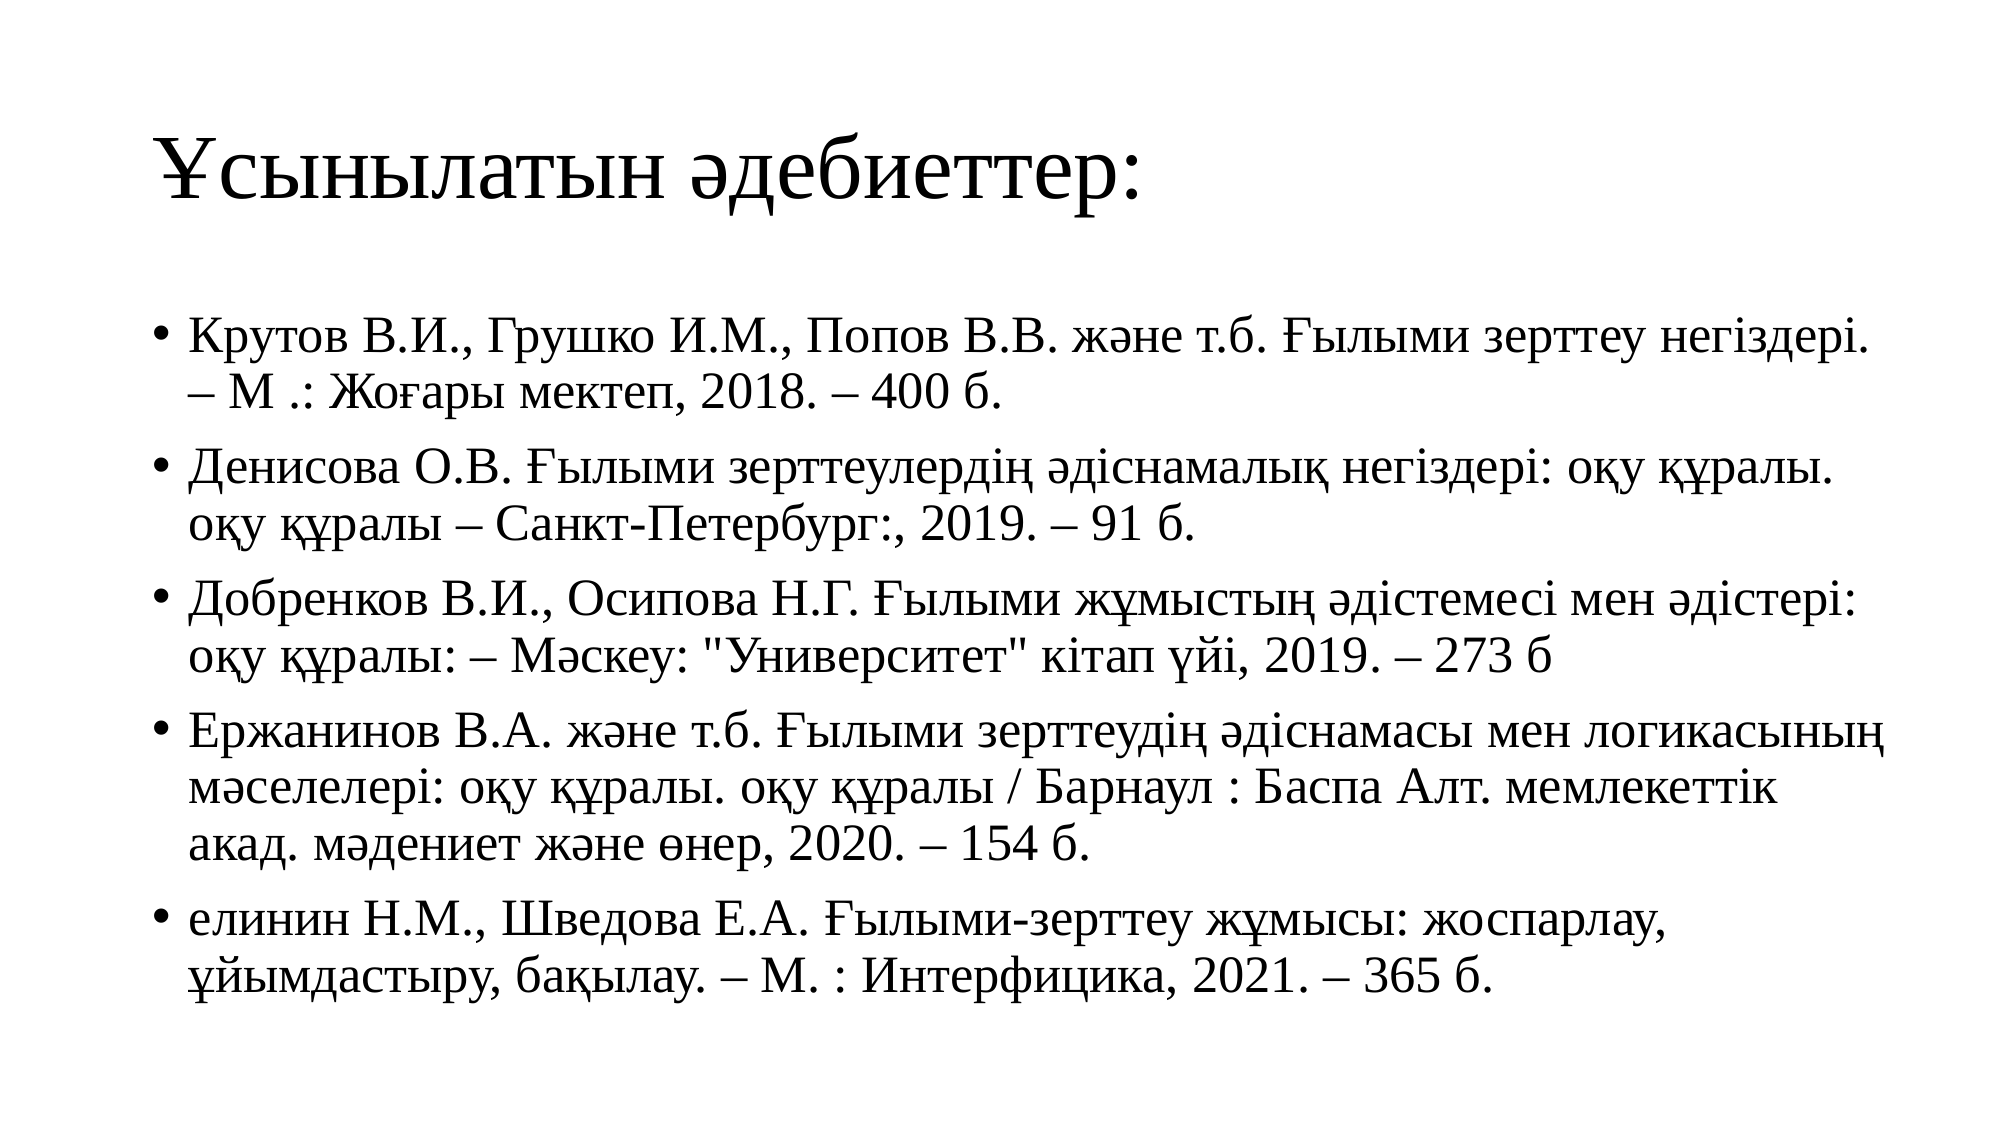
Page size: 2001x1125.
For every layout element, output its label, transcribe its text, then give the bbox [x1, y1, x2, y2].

list Крутов В.И., Грушко И.М., Попов В.В. және т.б. Ғылыми зерттеу негіздері. – М .: Жоғары мектеп, 2018. – 400 б. Денисова О.В. Ғылыми зерттеулердің әдіснамалық негіздері: оқу құралы. оқу құралы – Санкт-Петербург:, 2019. – 91 б. Добренков В.И., Осипова Н.Г. Ғылыми жұмыстың әдістемесі мен әдістері: оқу құралы: – Мәскеу: "Университет" кітап үйі, 2019. – 273 б Ержанинов В.А. және т.б. Ғылыми зерттеудің әдіснамасы мен логикасының мәселелері: оқу құралы. оқу құралы / Барнаул : Баспа Алт. мемлекеттік акад. мәдениет және өнер, 2020. – 154 б. елинин Н.М., Шведова Е.А. Ғылыми-зерттеу жұмысы: жоспарлау, ұйымдастыру, бақылау. – М. : Интерфицика, 2021. – 365 б. [137, 299, 1902, 1014]
title Ұсынылатын әдебиеттер: [137, 59, 1863, 278]
